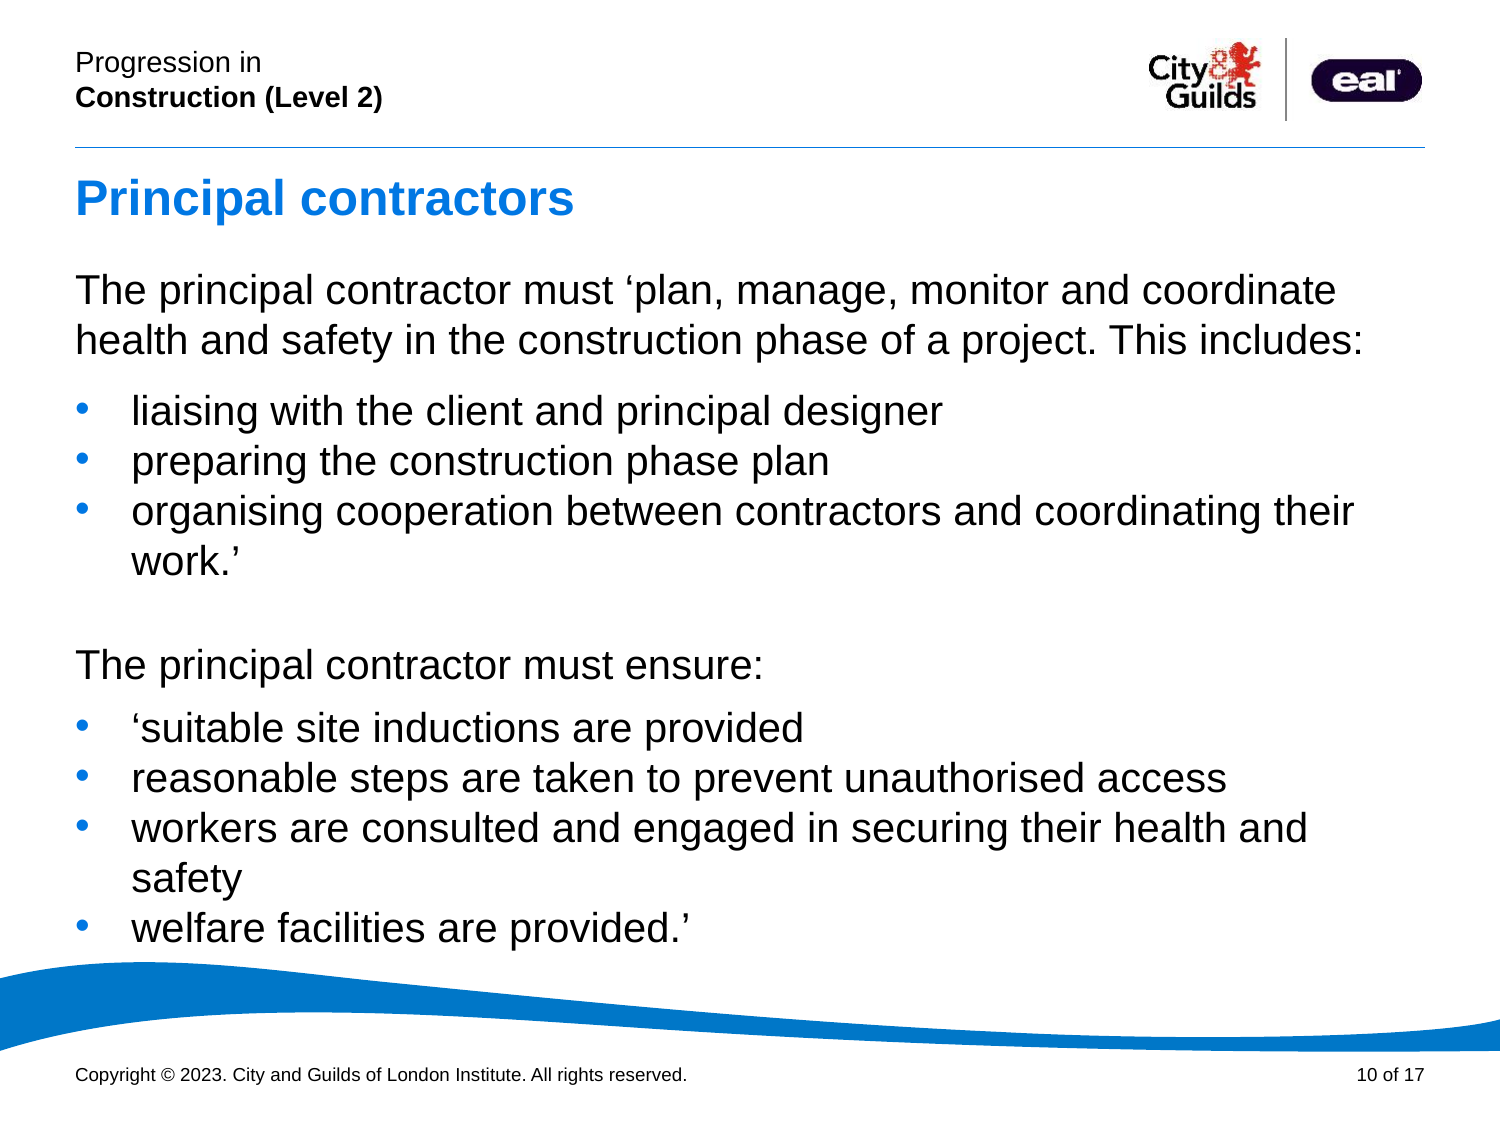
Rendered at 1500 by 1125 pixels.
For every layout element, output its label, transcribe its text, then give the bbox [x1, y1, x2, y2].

picture [1149, 38, 1422, 121]
list The principal contractor must ‘plan, manage, monitor and coordinate health and safety in the construction phase of a project. This includes: liaising with the client and principal designer preparing the construction phase plan organising cooperation between contractors and coordinating their work.’ The principal contractor must ensure: ‘suitable site inductions are provided reasonable steps are taken to prevent unauthorised access workers are consulted and engaged in securing their health and safety welfare facilities are provided.’ (Hse.gov.uk, 2015) [74, 262, 1426, 960]
title Principal contractors [74, 165, 1426, 229]
